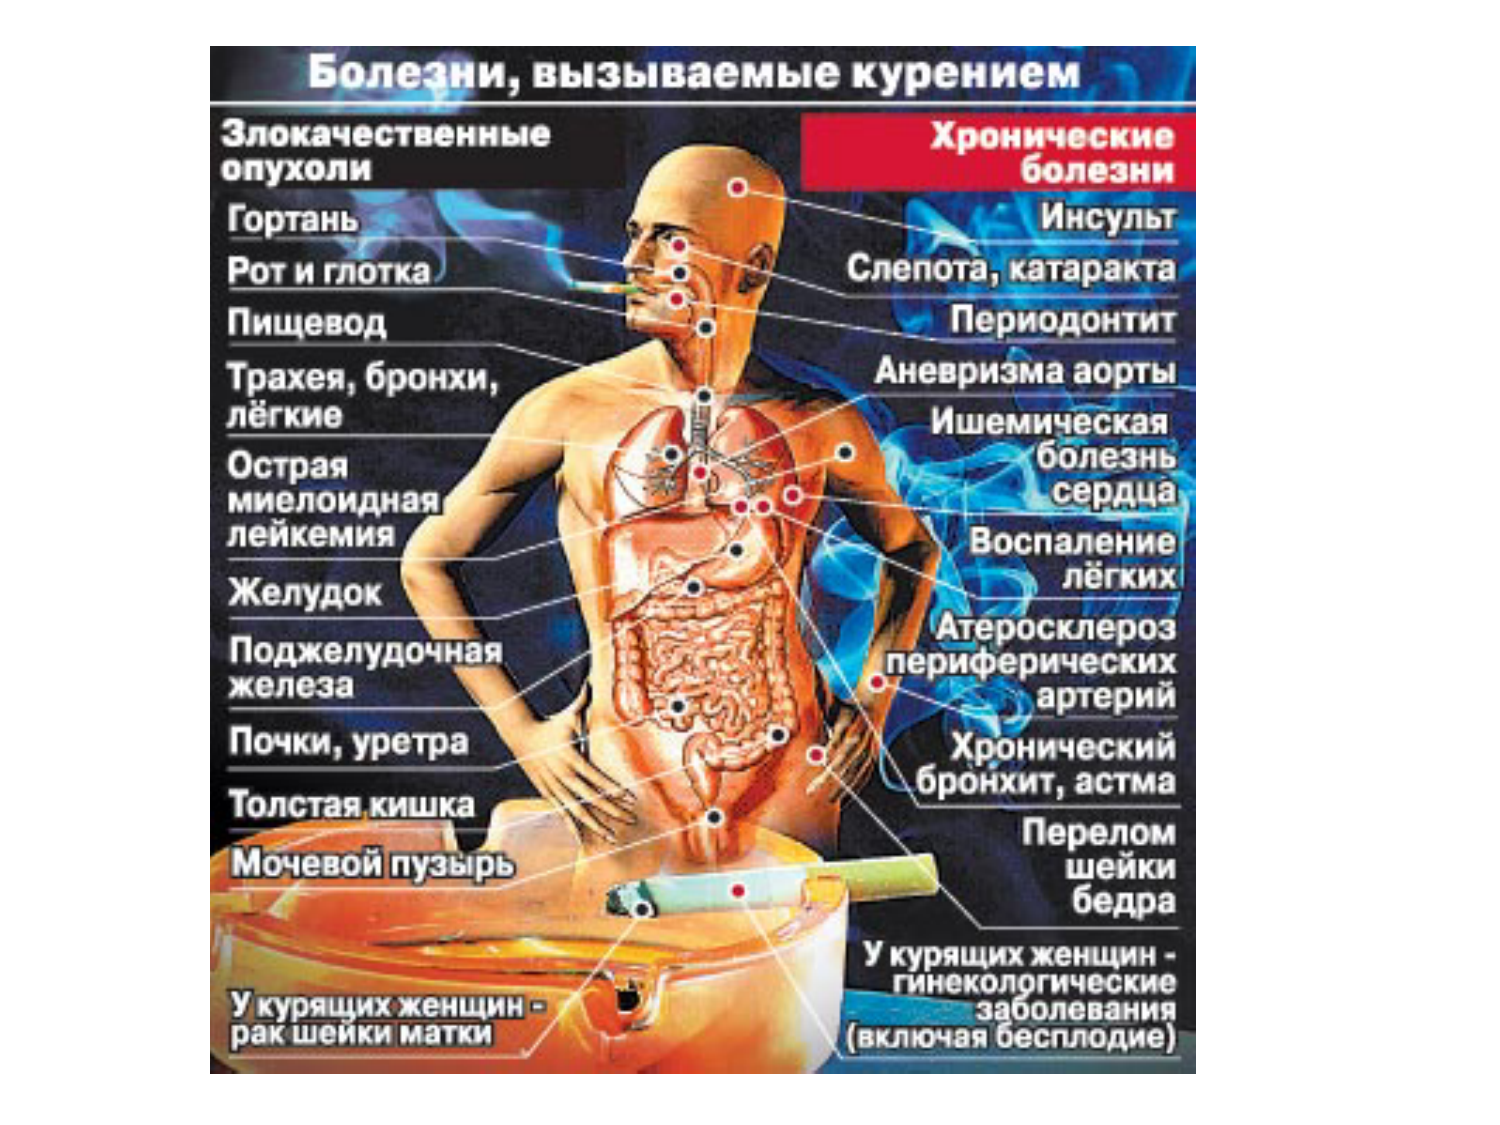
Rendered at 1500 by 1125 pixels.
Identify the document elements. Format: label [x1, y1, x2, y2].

picture [210, 46, 1196, 1074]
